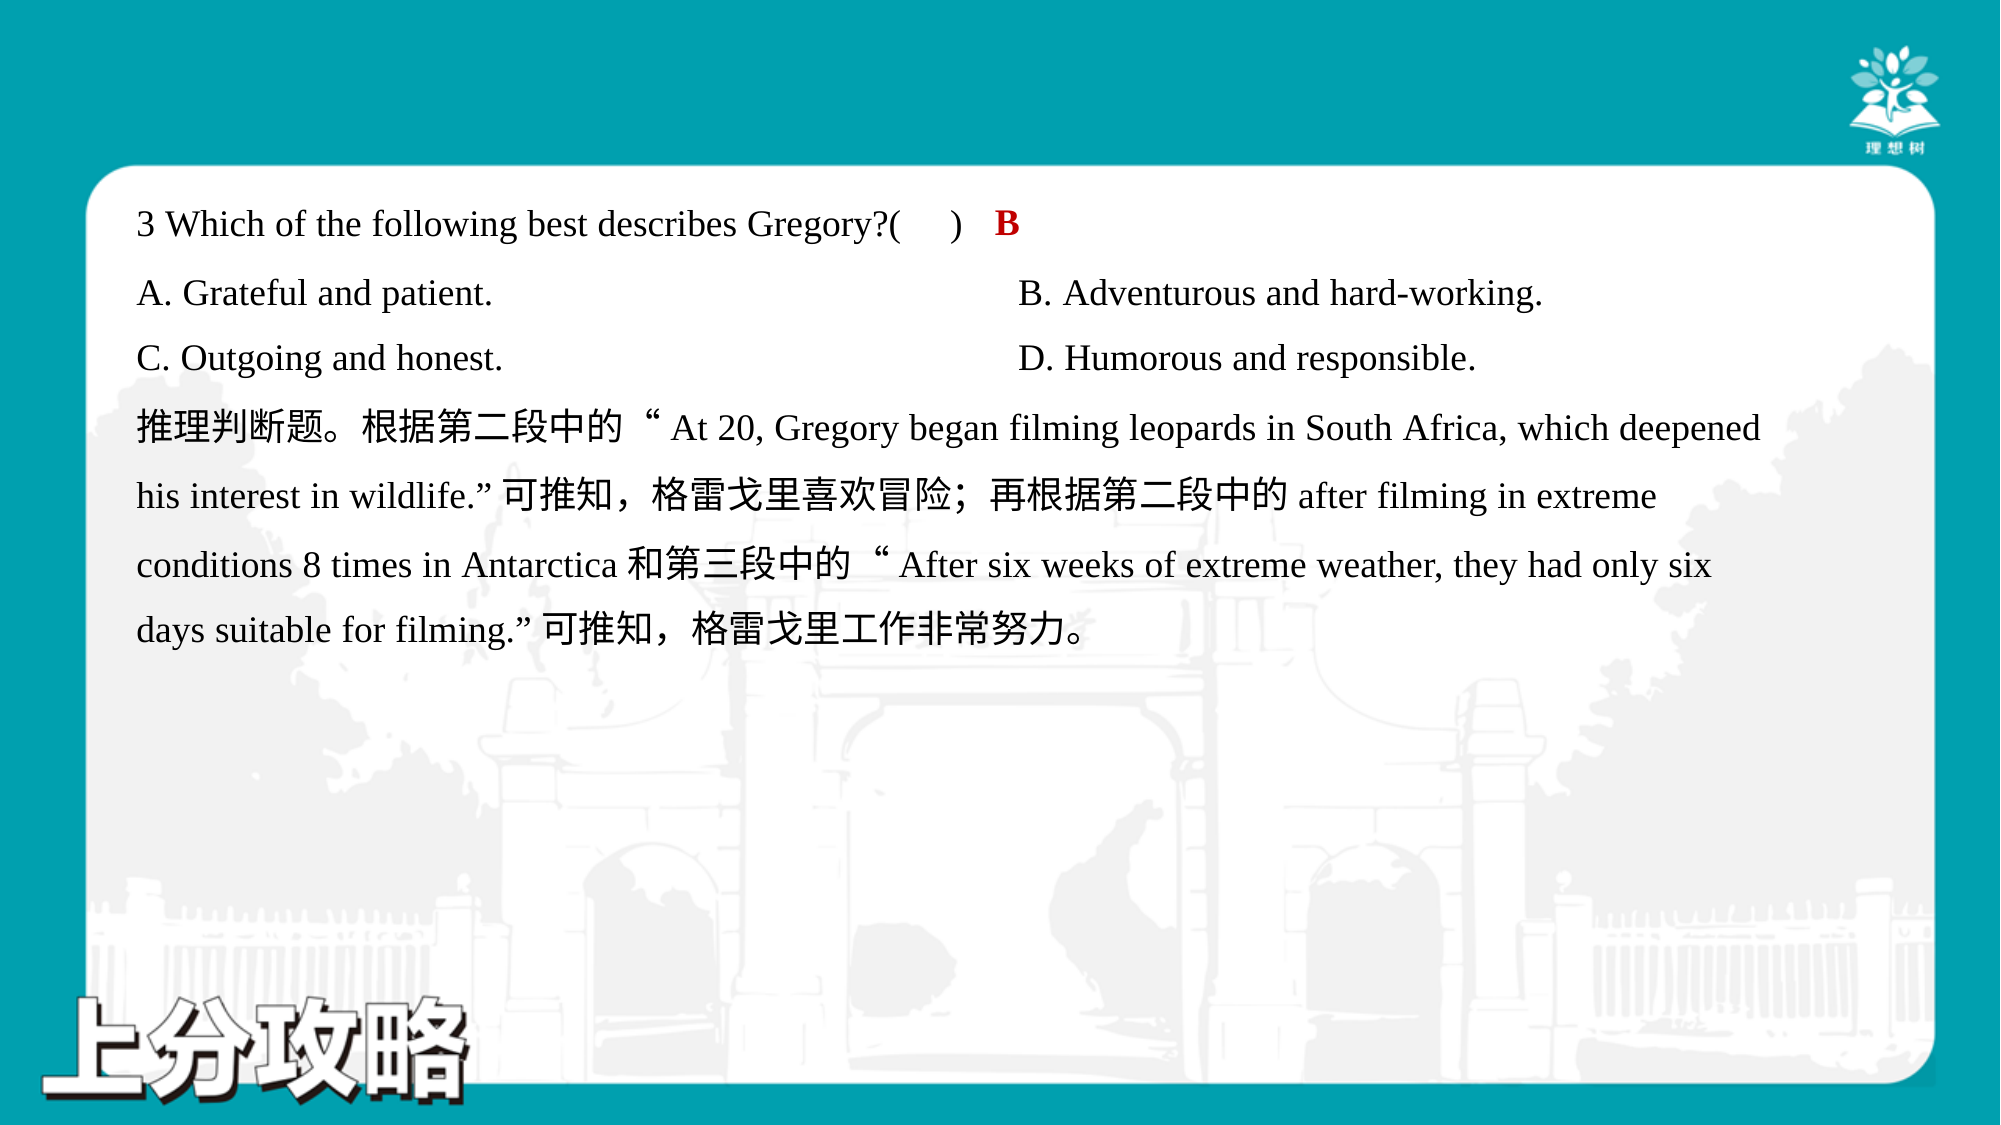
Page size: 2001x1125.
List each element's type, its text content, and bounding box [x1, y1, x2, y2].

text_box 3 Which of the following best describes Gregory?( ) [136, 176, 1865, 237]
text_box A. Grateful and patient. B. Adventurous and hard-working. C. Outgoing and honest. D. Humorous and responsible. [136, 244, 1865, 371]
picture [0, 0, 2000, 1125]
text_box 推理判断题。根据第二段中的“At 20, Gregory began filming leopards in South Africa, which deepened his interest in wildlife.”可推知，格雷戈里喜欢冒险；再根据第二段中的after filming in extreme conditions 8 times in Antarctica和第三段中的“After six weeks of extreme weather, they had only six days suitable for filming.”可推知，格雷戈里工作非常努力。 [136, 379, 1865, 643]
text_box B [981, 176, 1034, 236]
